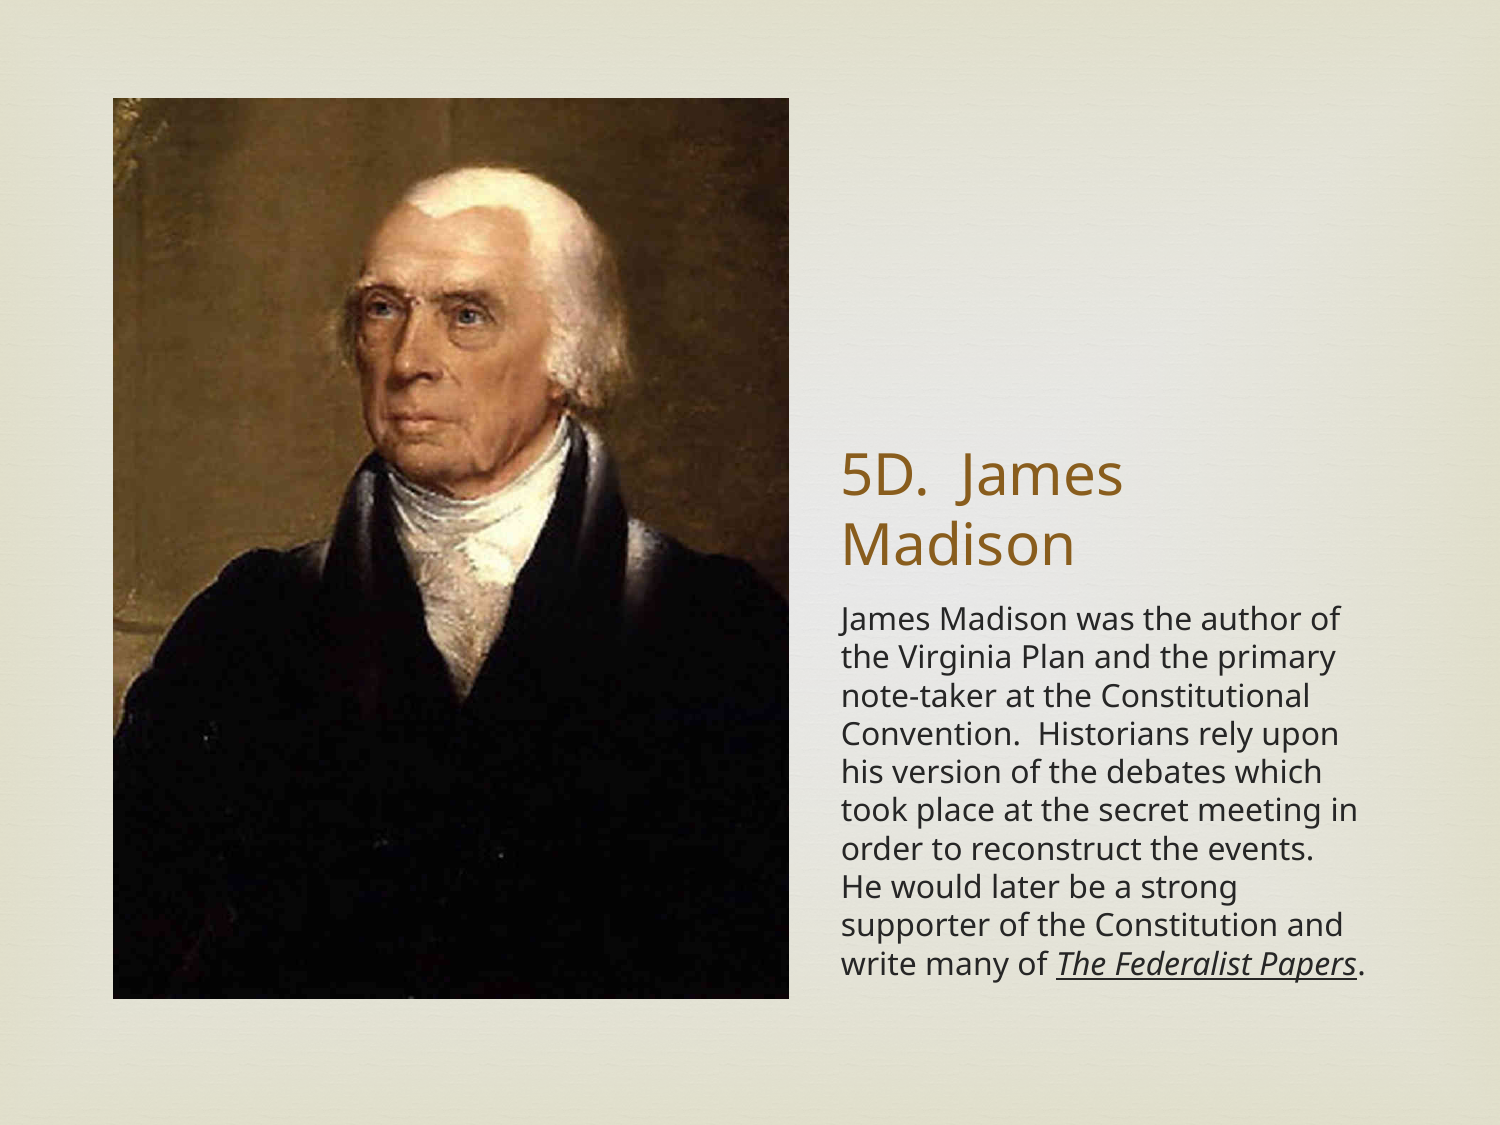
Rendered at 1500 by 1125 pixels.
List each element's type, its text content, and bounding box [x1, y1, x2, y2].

title 5D. James Madison [825, 275, 1388, 585]
list James Madison was the author of the Virginia Plan and the primary note-taker at the Constitutional Convention. Historians rely upon his version of the debates which took place at the secret meeting in order to reconstruct the events. He would later be a strong supporter of the Constitution and write many of The Federalist Papers. [825, 591, 1386, 1005]
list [112, 97, 790, 999]
